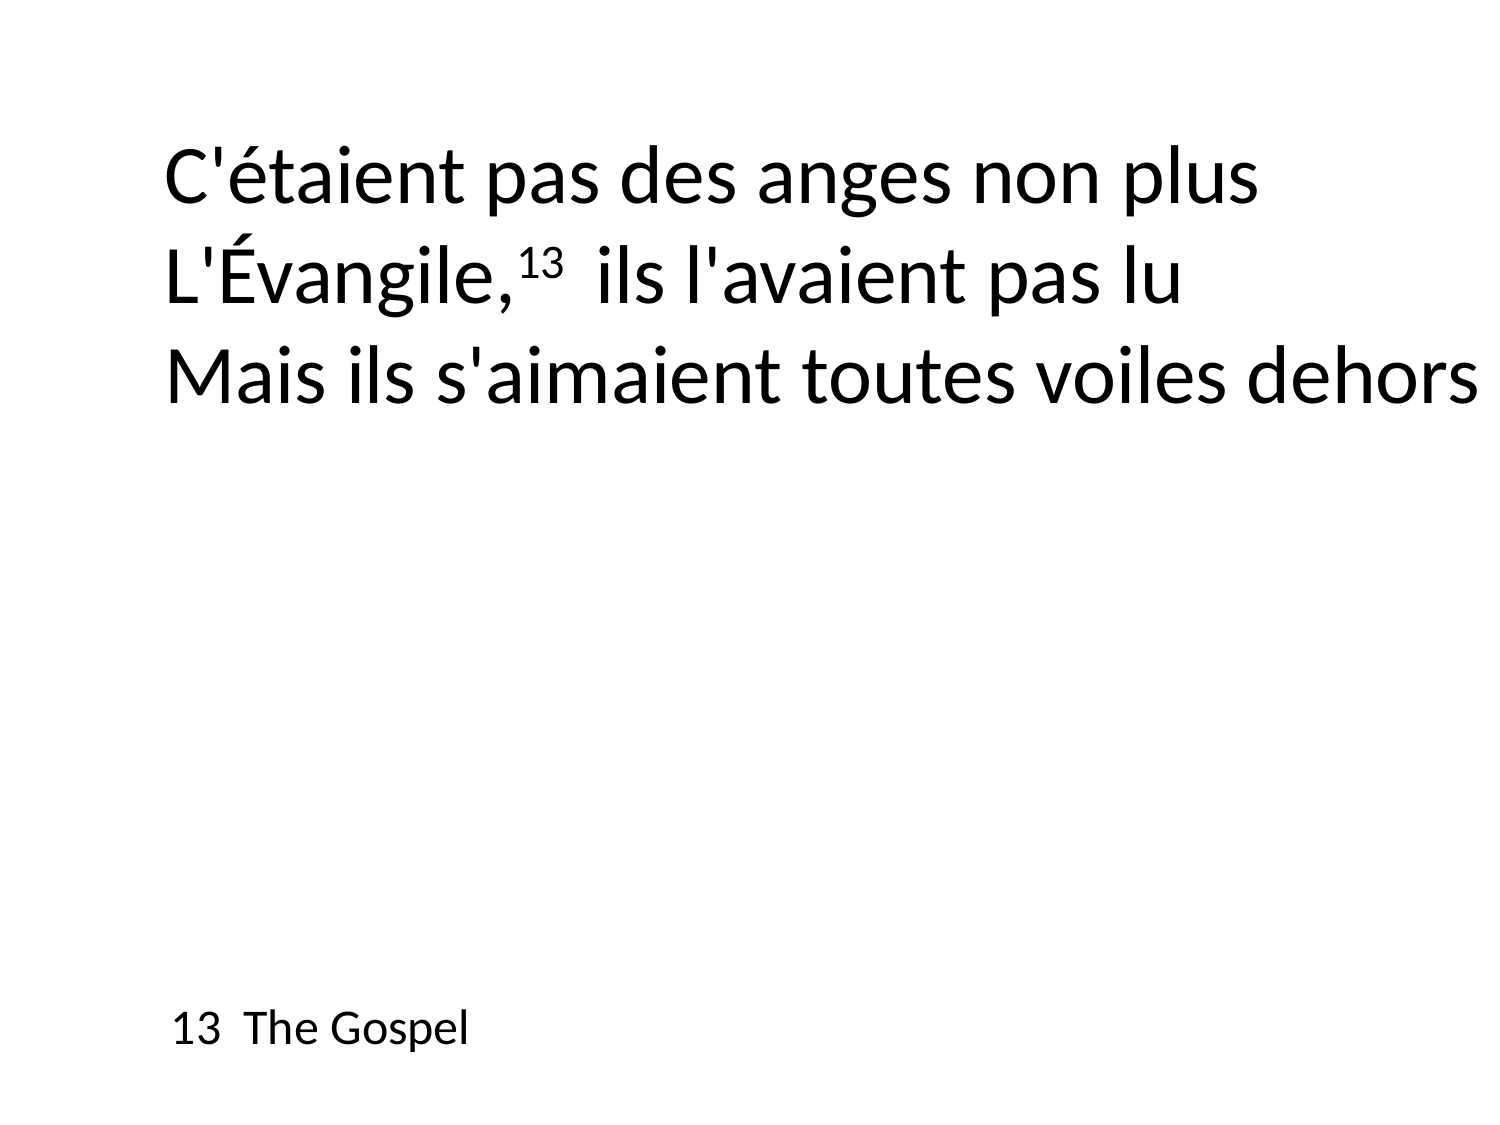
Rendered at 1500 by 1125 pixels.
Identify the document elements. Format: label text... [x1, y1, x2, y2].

text_box C'étaient pas des anges non plus L'Évangile,13 ils l'avaient pas lu Mais ils s'aimaient toutes voiles dehors [150, 112, 1500, 528]
text_box 13 The Gospel [156, 986, 486, 1062]
